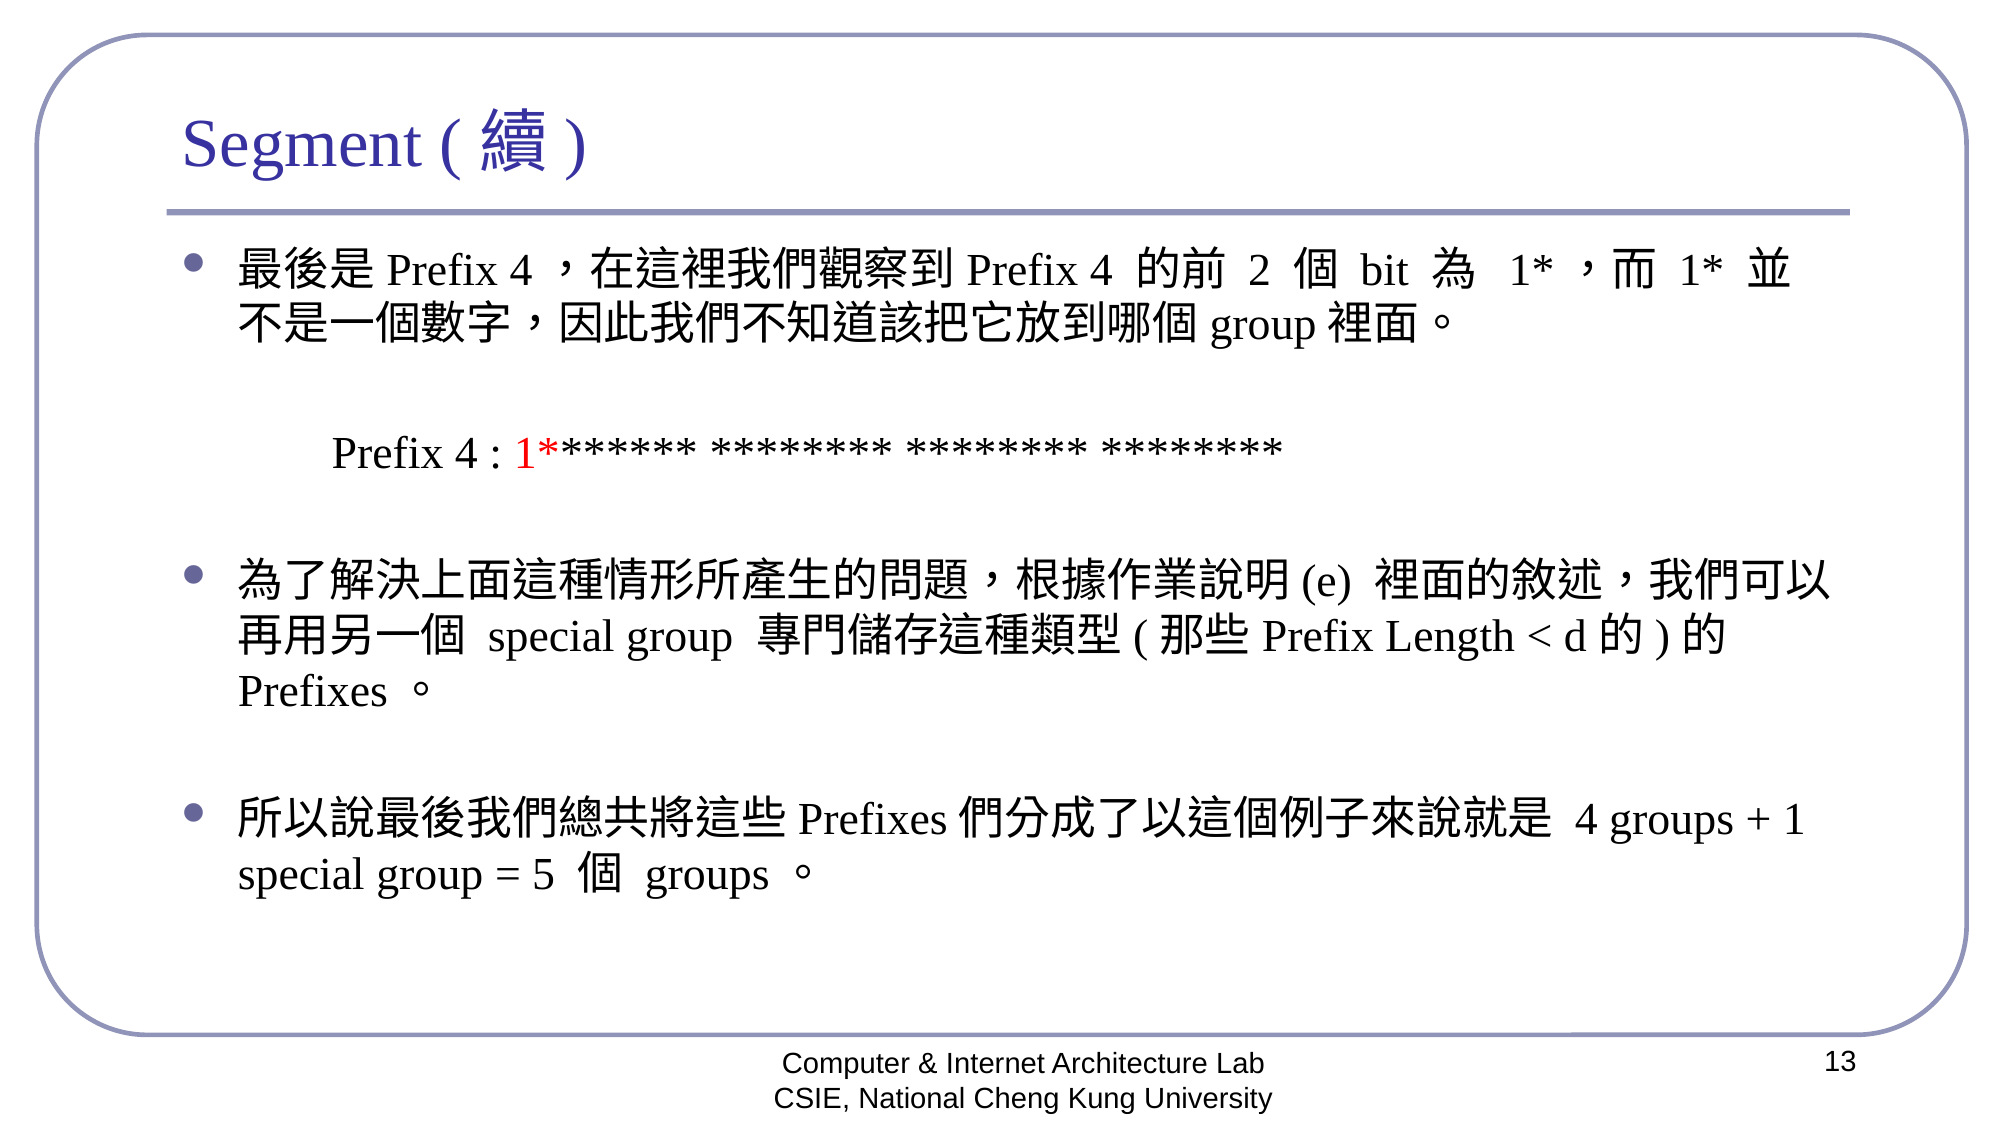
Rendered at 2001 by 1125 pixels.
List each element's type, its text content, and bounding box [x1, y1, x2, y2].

slide_number 13 [1731, 1034, 1949, 1111]
title Segment (續) [166, 89, 1851, 188]
footer Computer & Internet Architecture Lab CSIE, National Cheng Kung University [590, 1036, 1458, 1112]
